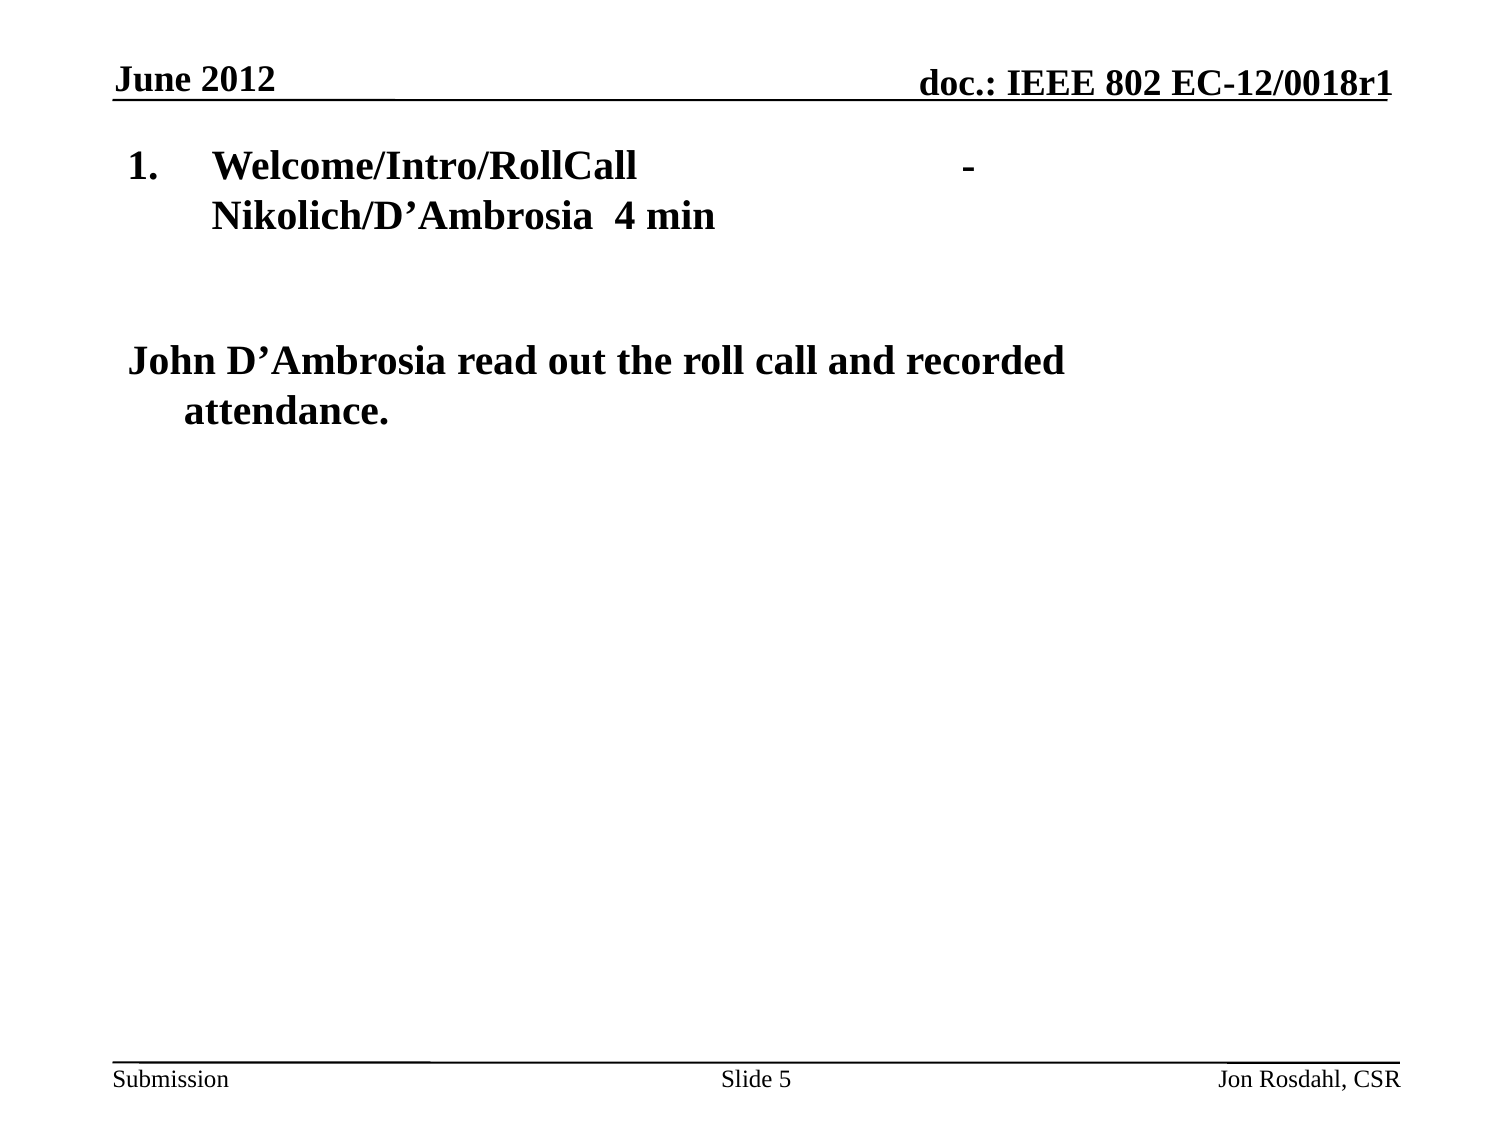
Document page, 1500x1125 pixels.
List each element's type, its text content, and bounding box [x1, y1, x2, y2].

footer Jon Rosdahl, CSR [878, 1061, 1402, 1093]
list John D’Ambrosia read out the roll call and recorded attendance. [112, 324, 1201, 1000]
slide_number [114, 54, 423, 100]
slide_number Slide 5 [712, 1061, 800, 1123]
title Welcome/Intro/RollCall - Nikolich/D’Ambrosia 4 min [112, 112, 1388, 263]
